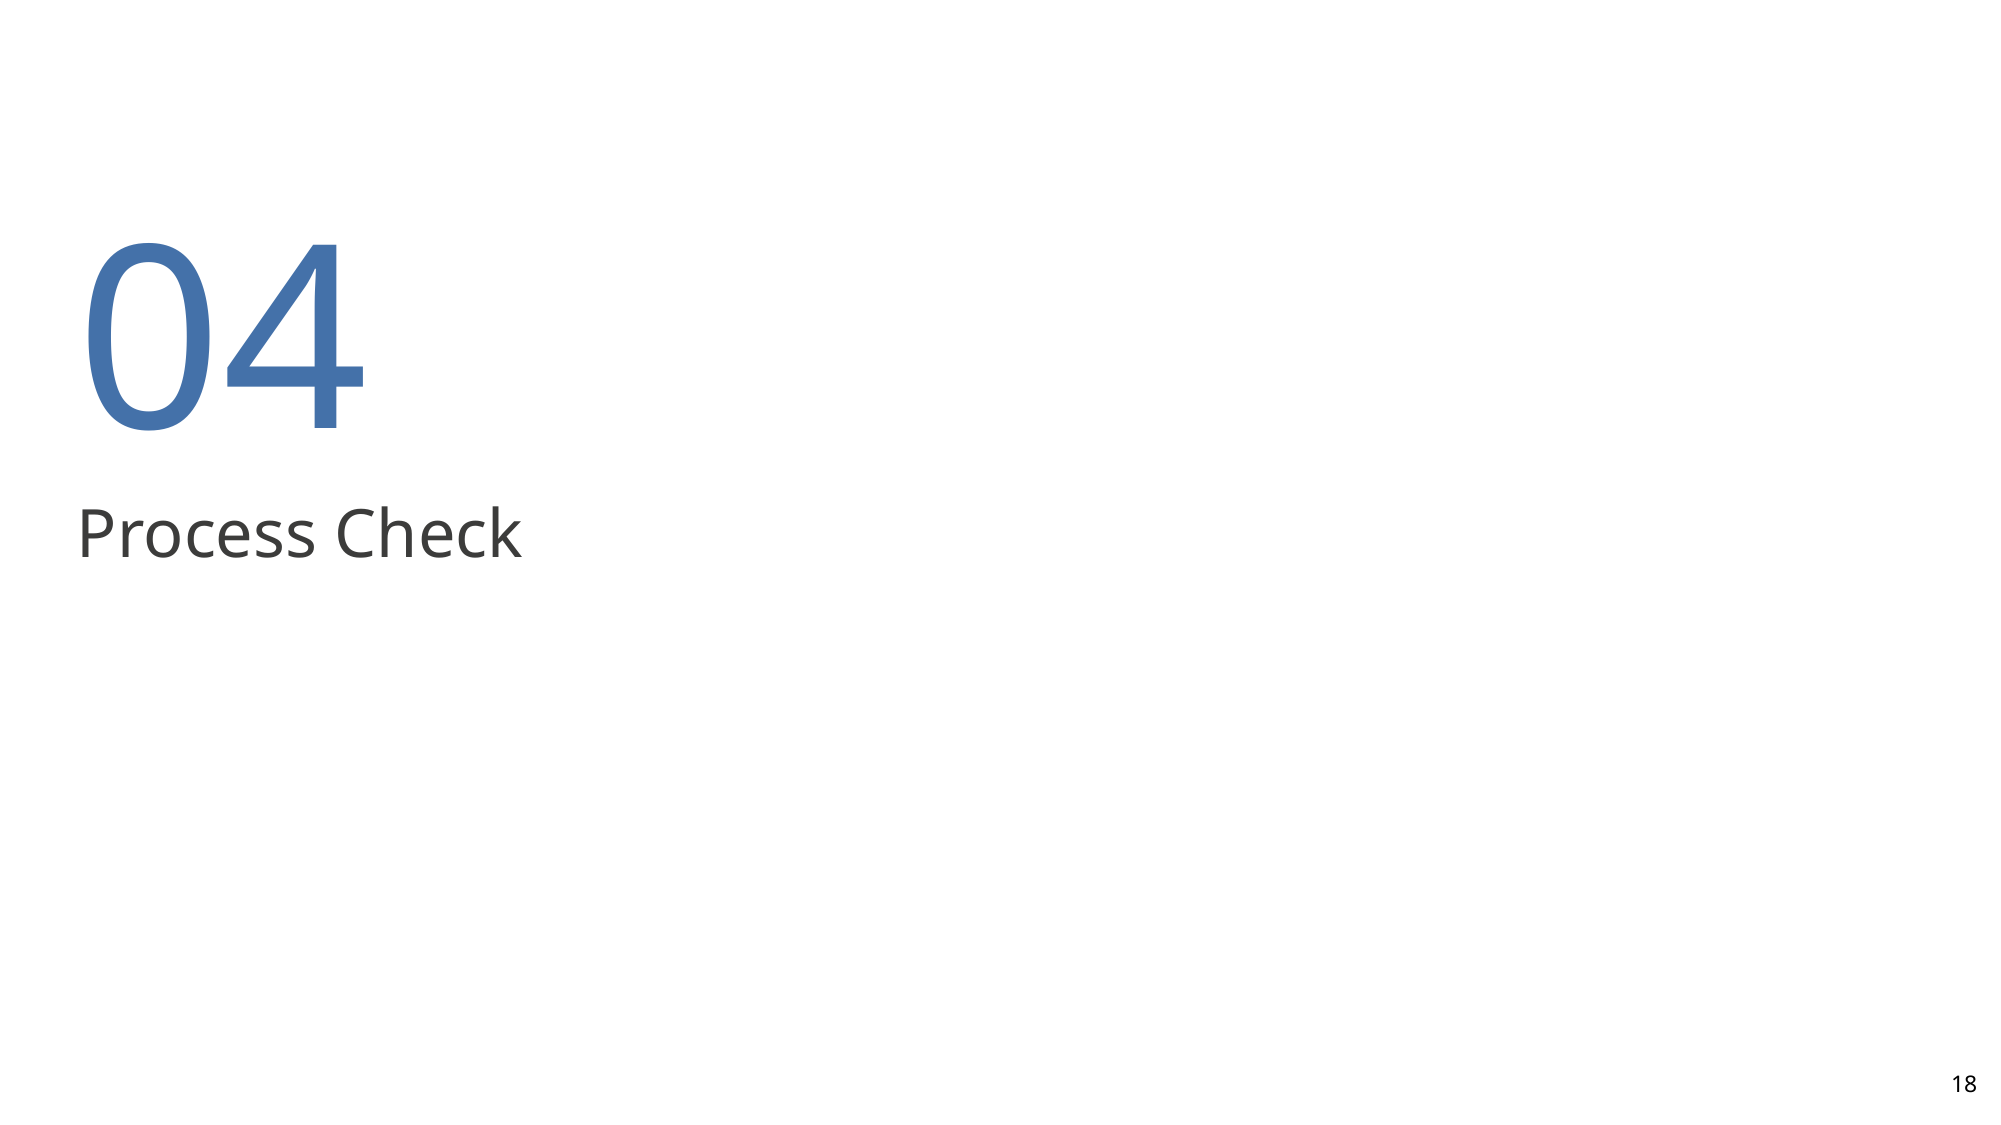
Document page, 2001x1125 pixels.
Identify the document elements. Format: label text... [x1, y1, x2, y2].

list 04 [0, 0, 542, 480]
title Process Check [76, 499, 974, 589]
